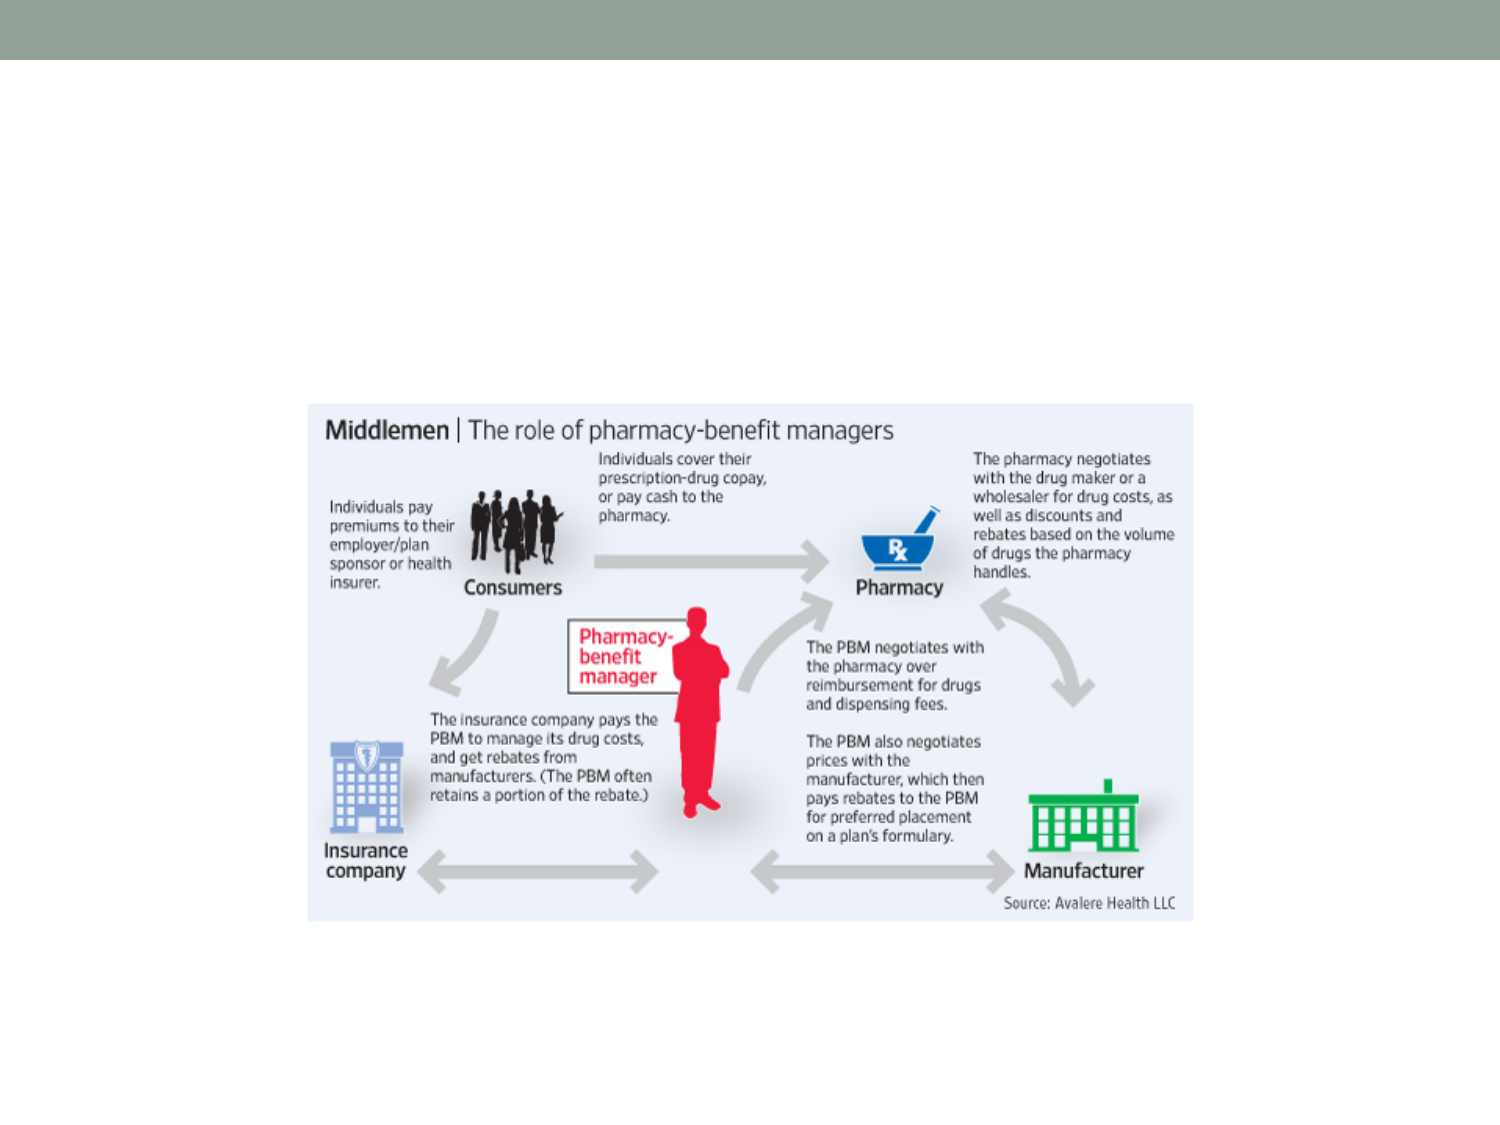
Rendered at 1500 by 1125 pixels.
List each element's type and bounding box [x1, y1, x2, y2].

list [303, 399, 1197, 926]
